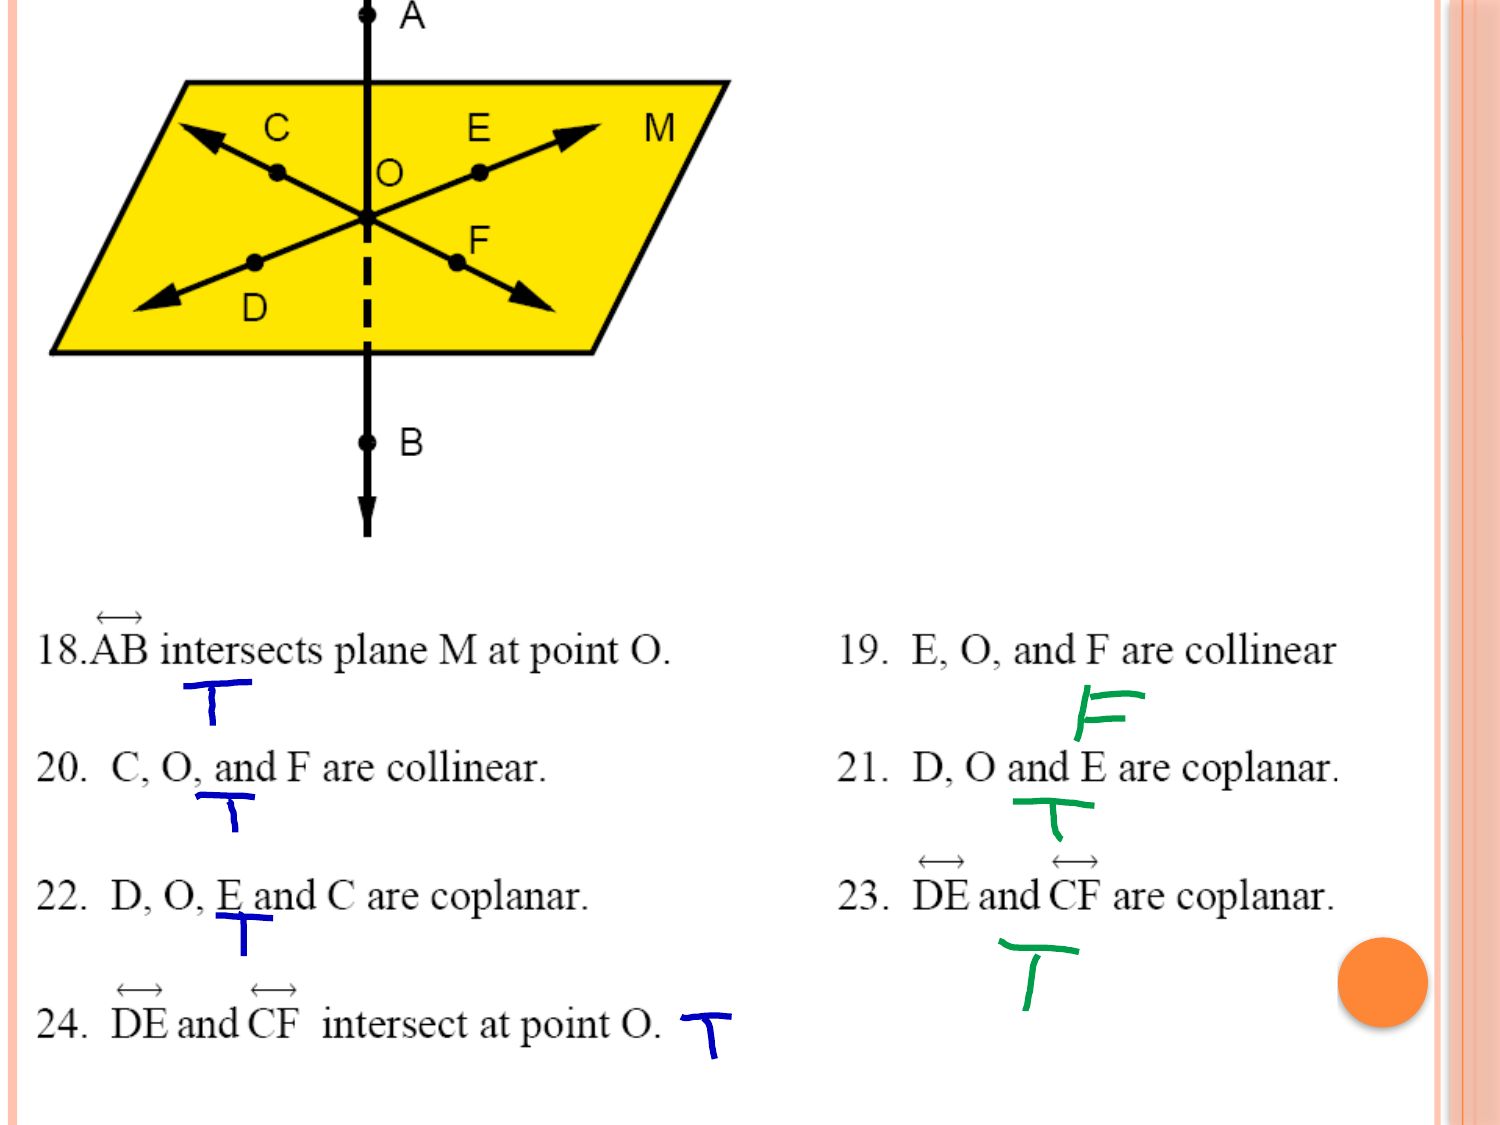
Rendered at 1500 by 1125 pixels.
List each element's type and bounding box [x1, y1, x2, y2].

picture [36, 0, 1338, 1096]
